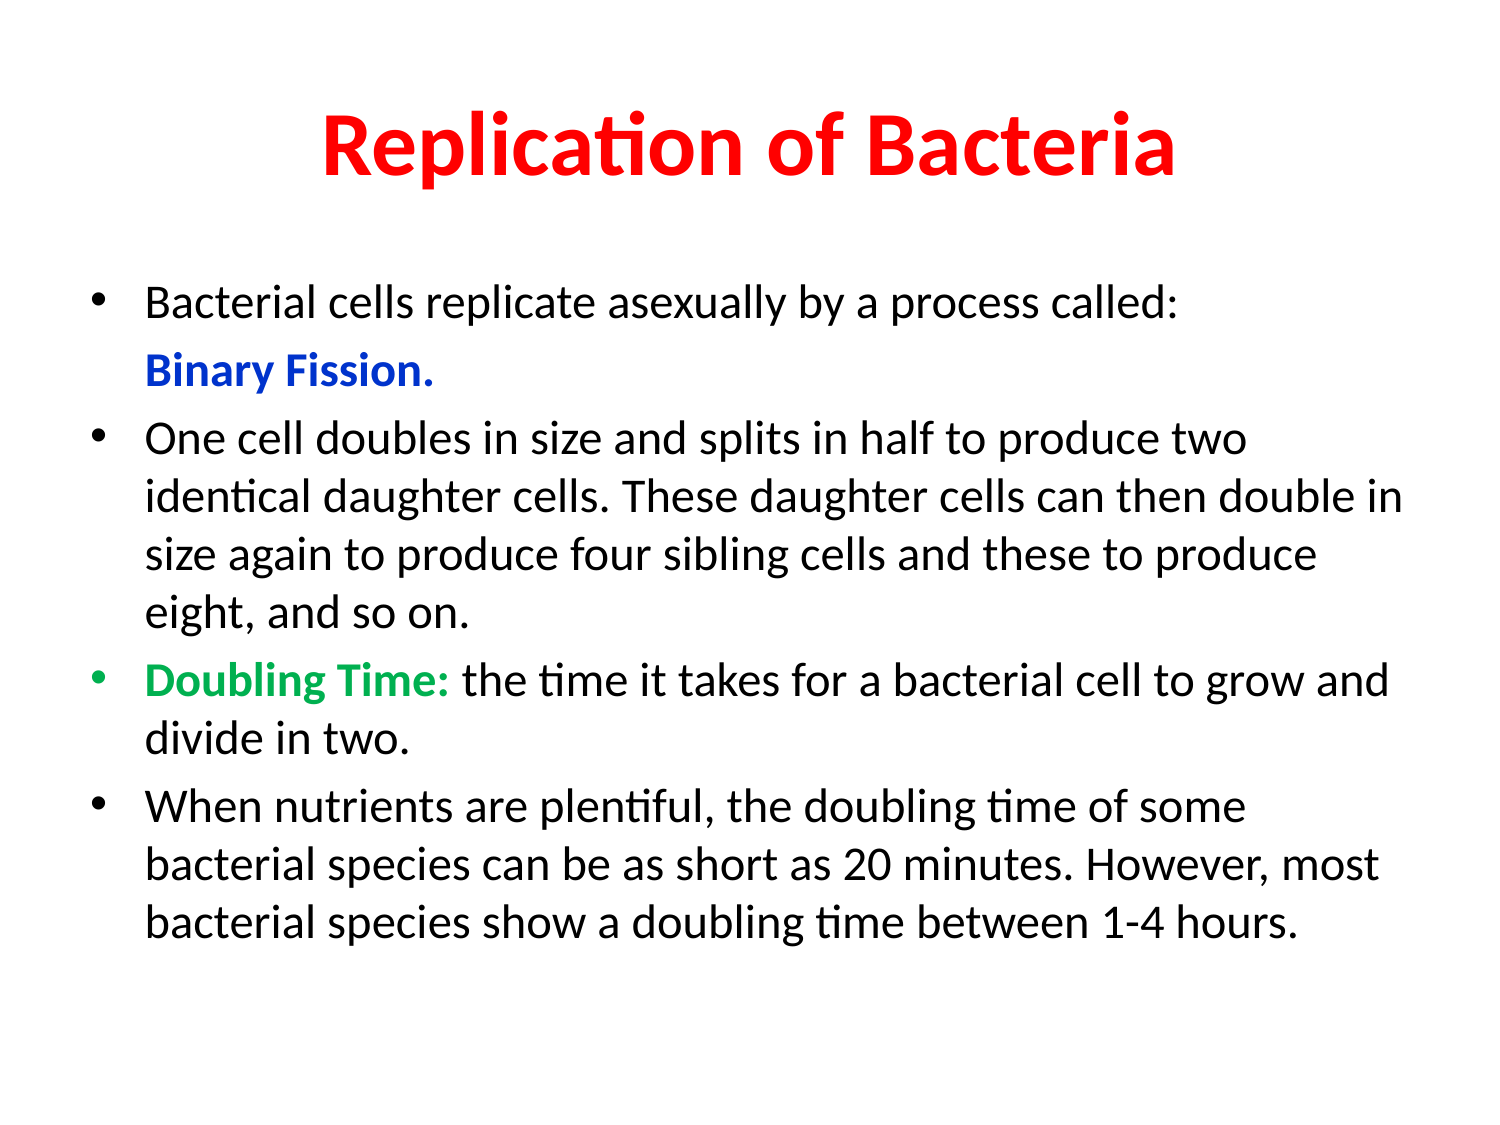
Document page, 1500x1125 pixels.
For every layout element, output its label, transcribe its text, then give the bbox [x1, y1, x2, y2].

title Replication of Bacteria [75, 45, 1425, 233]
list Bacterial cells replicate asexually by a process called: Binary Fission. One cell doubles in size and splits in half to produce two identical daughter cells. These daughter cells can then double in size again to produce four sibling cells and these to produce eight, and so on. Doubling Time: the time it takes for a bacterial cell to grow and divide in two. When nutrients are plentiful, the doubling time of some bacterial species can be as short as 20 minutes. However, most bacterial species show a doubling time between 1-4 hours. [75, 262, 1425, 1005]
